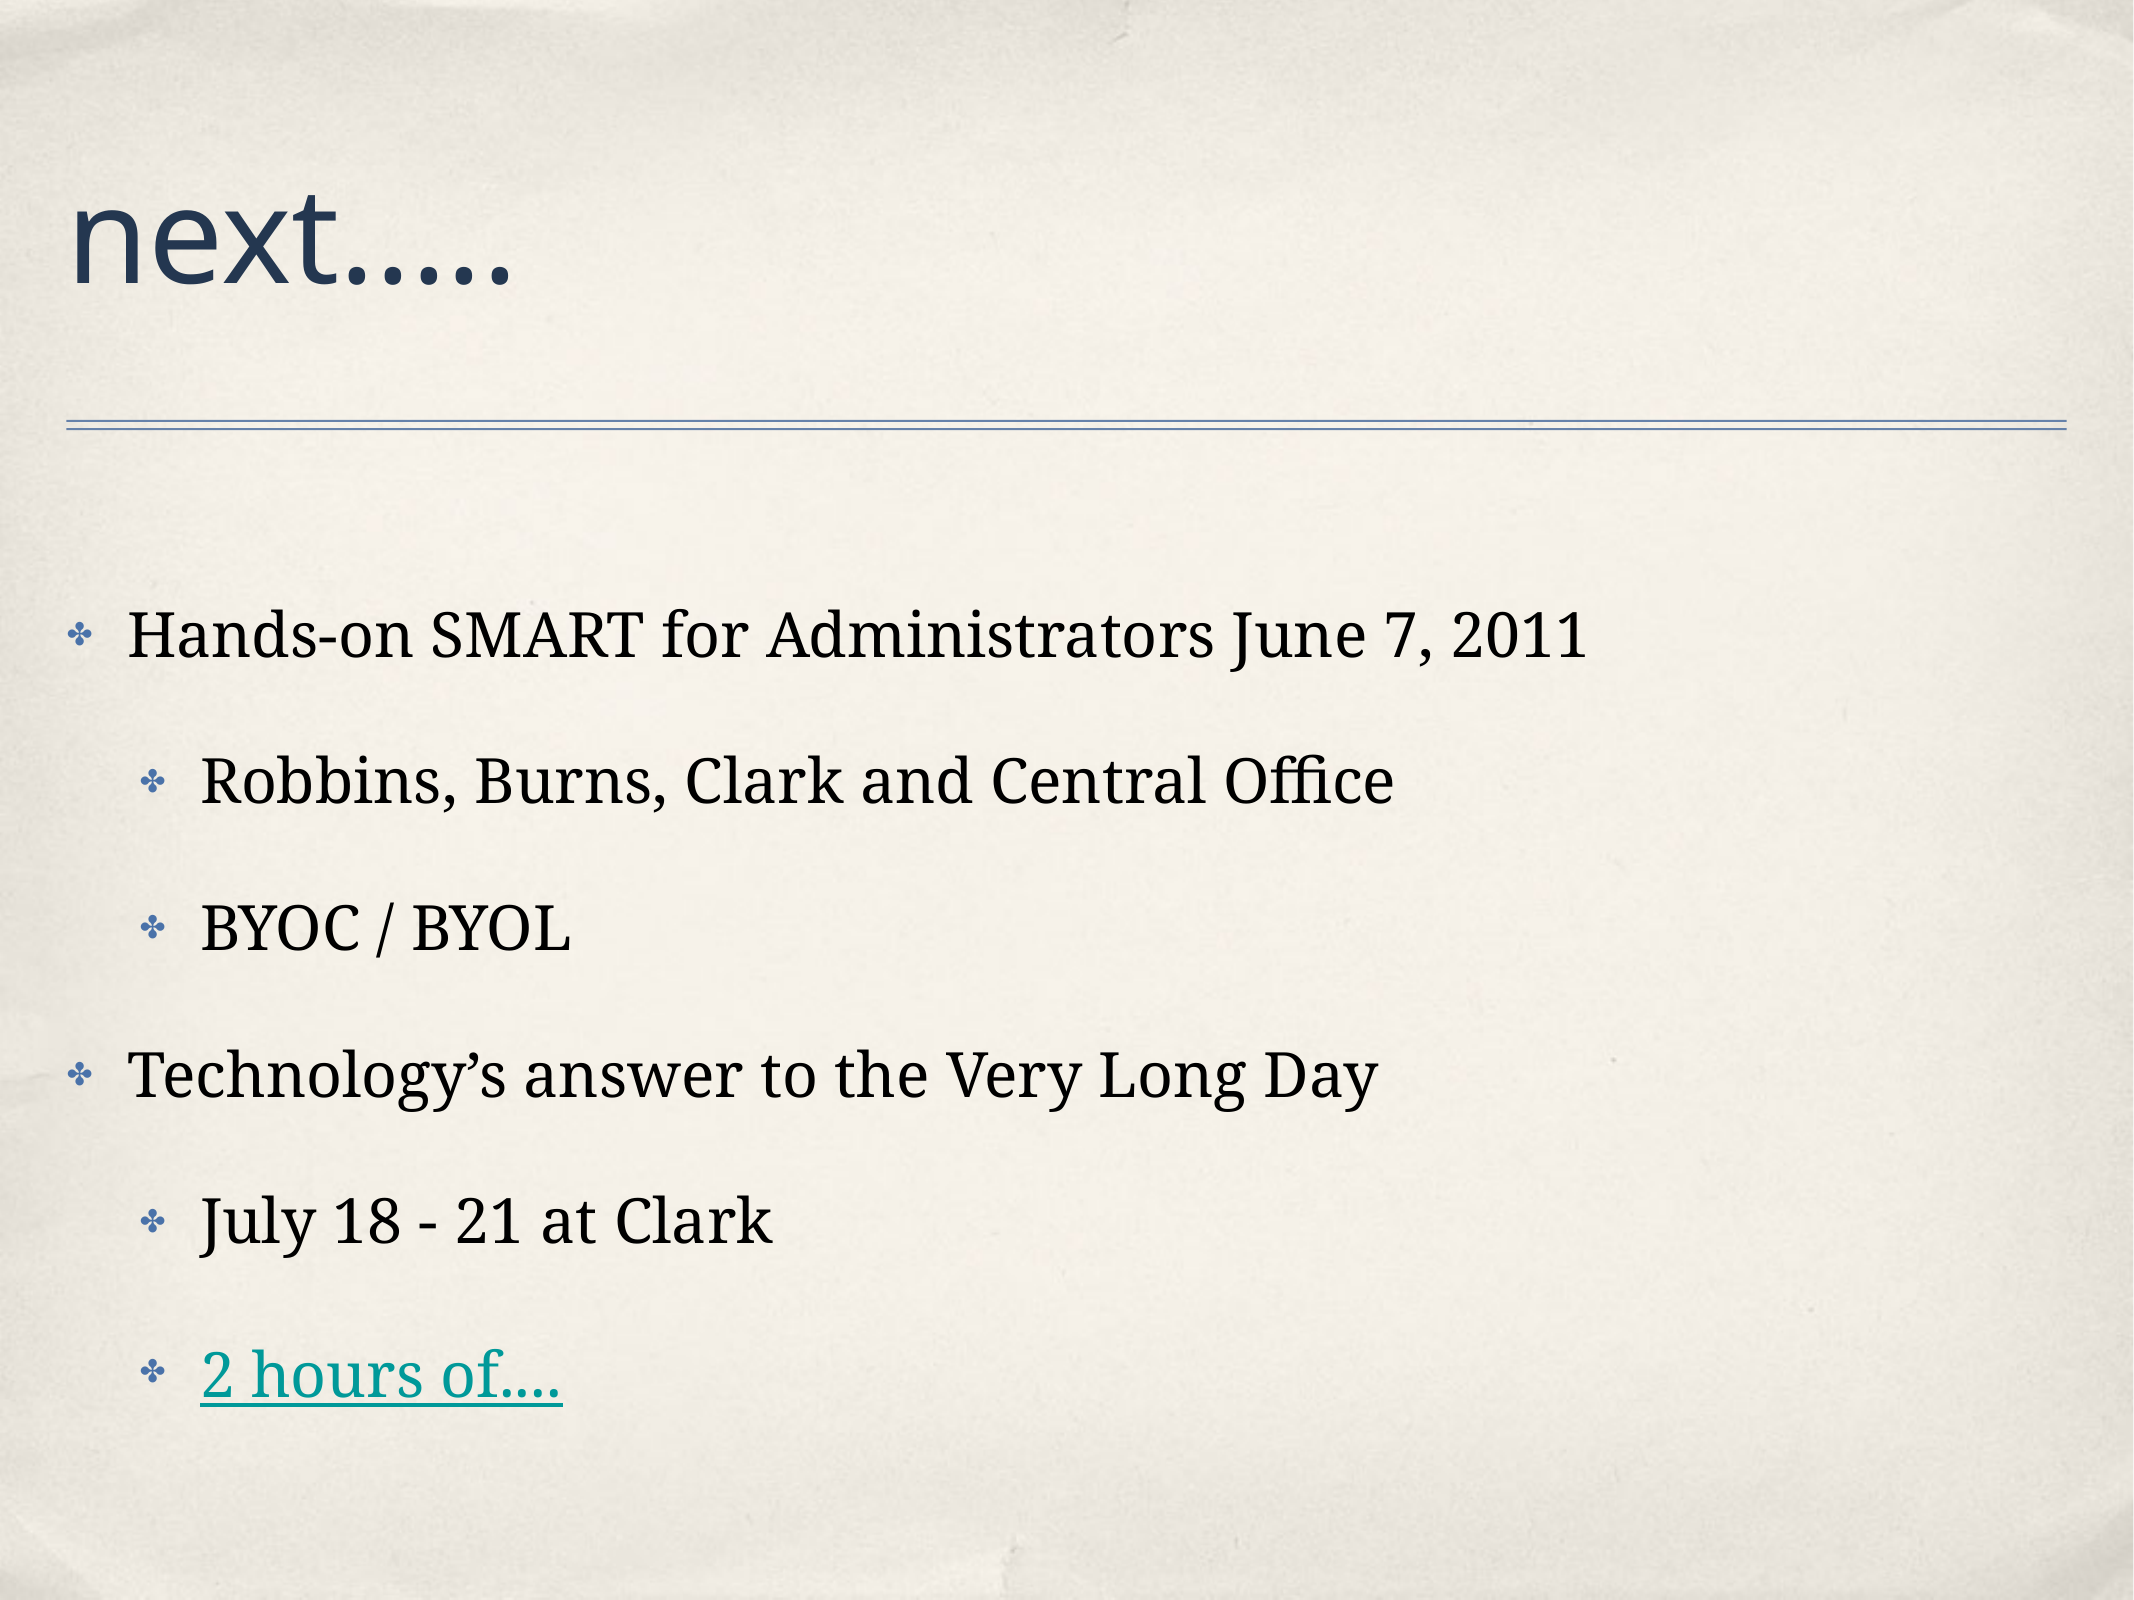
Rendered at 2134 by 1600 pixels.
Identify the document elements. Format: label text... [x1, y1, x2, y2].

list Hands-on SMART for Administrators June 7, 2011 Robbins, Burns, Clark and Central Office BYOC / BYOL Technology’s answer to the Very Long Day July 18 - 21 at Clark 2 hours of.... [57, 489, 2076, 1528]
picture [0, 0, 2134, 1600]
title next..... [57, 72, 2076, 409]
